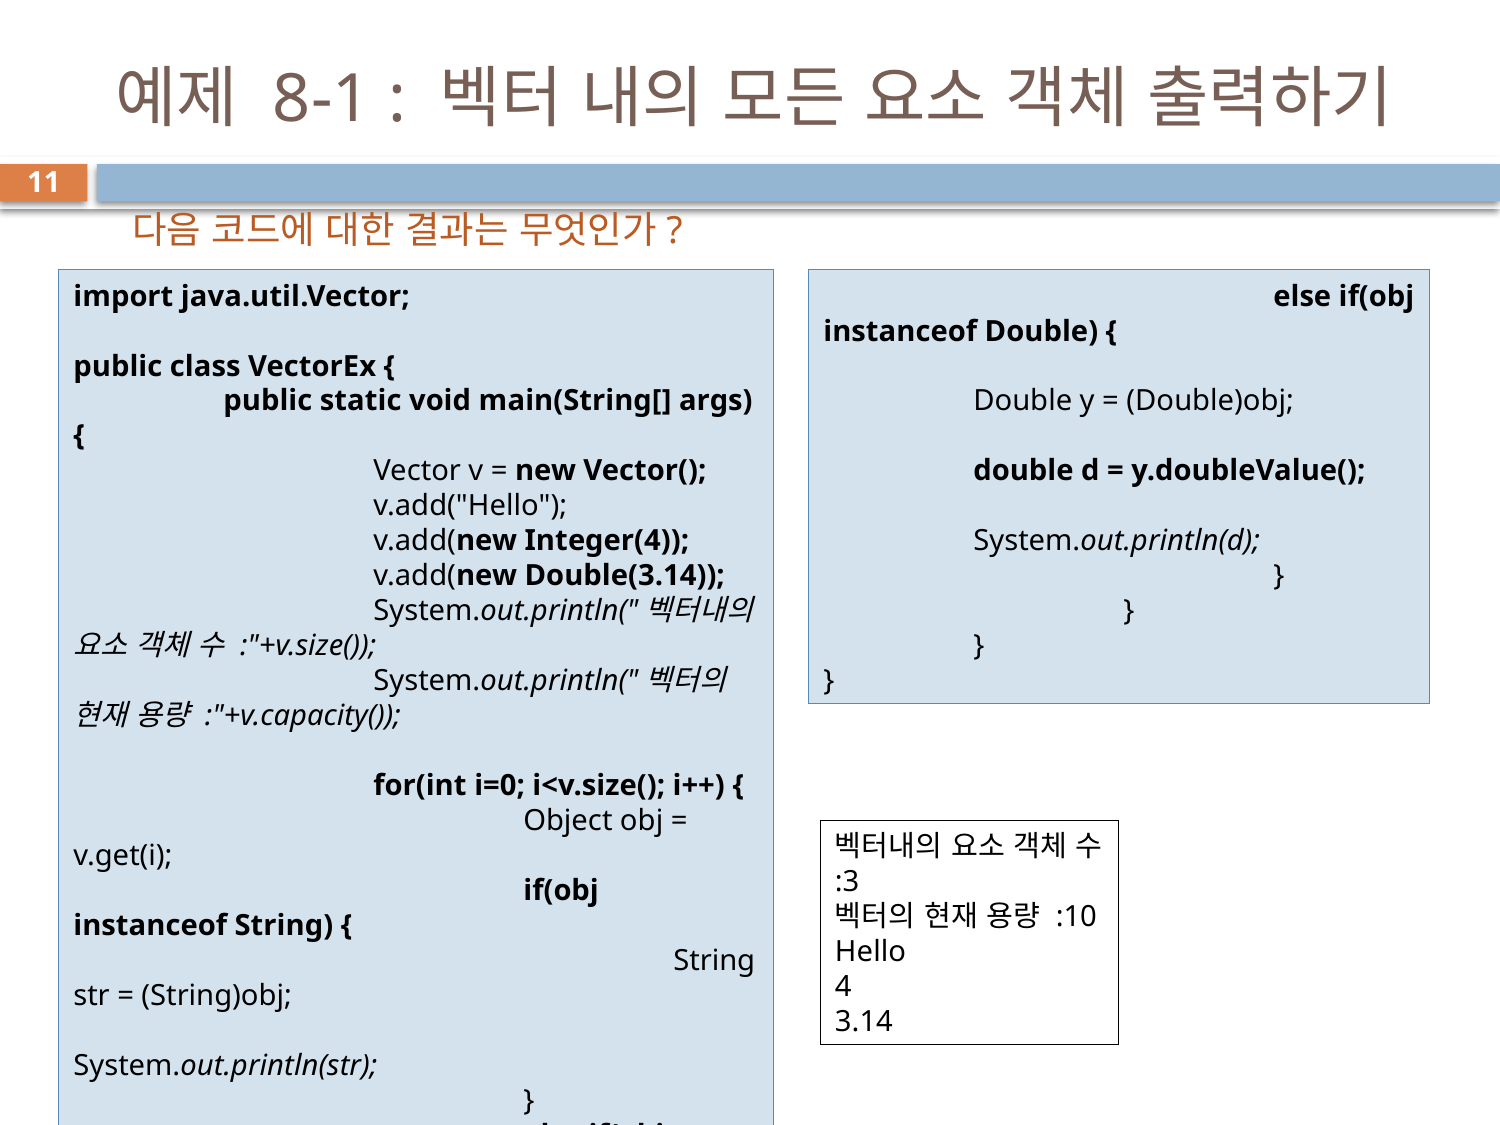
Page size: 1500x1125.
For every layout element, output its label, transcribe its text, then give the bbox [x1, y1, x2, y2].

slide_number 11 [0, 162, 88, 203]
text_box 다음 코드에 대한 결과는 무엇인가? [117, 199, 698, 259]
text_box 벡터내의 요소 객체 수 :3 벡터의 현재 용량 :10 Hello 4 3.14 [820, 820, 1119, 1045]
text_box else if(obj instanceof Double) { Double y = (Double)obj; double d = y.doubleValue(); System.out.println(d); } } } } [808, 269, 1430, 704]
title 예제 8-1 : 벡터 내의 모든 요소 객체 출력하기 [100, 37, 1438, 153]
text_box import java.util.Vector; public class VectorEx { public static void main(String[] args) { Vector v = new Vector(); v.add("Hello"); v.add(new Integer(4)); v.add(new Double(3.14)); System.out.println("벡터내의 요소 객체 수 :"+v.size()); System.out.println("벡터의 현재 용량 :"+v.capacity()); for(int i=0; i<v.size(); i++) { Object obj = v.get(i); if(obj instanceof String) { String str = (String)obj; System.out.println(str); } else if(obj instanceof Integer) { Integer x = (Integer)obj; int n = x.intValue(); System.out.println(n); } [58, 269, 774, 1125]
